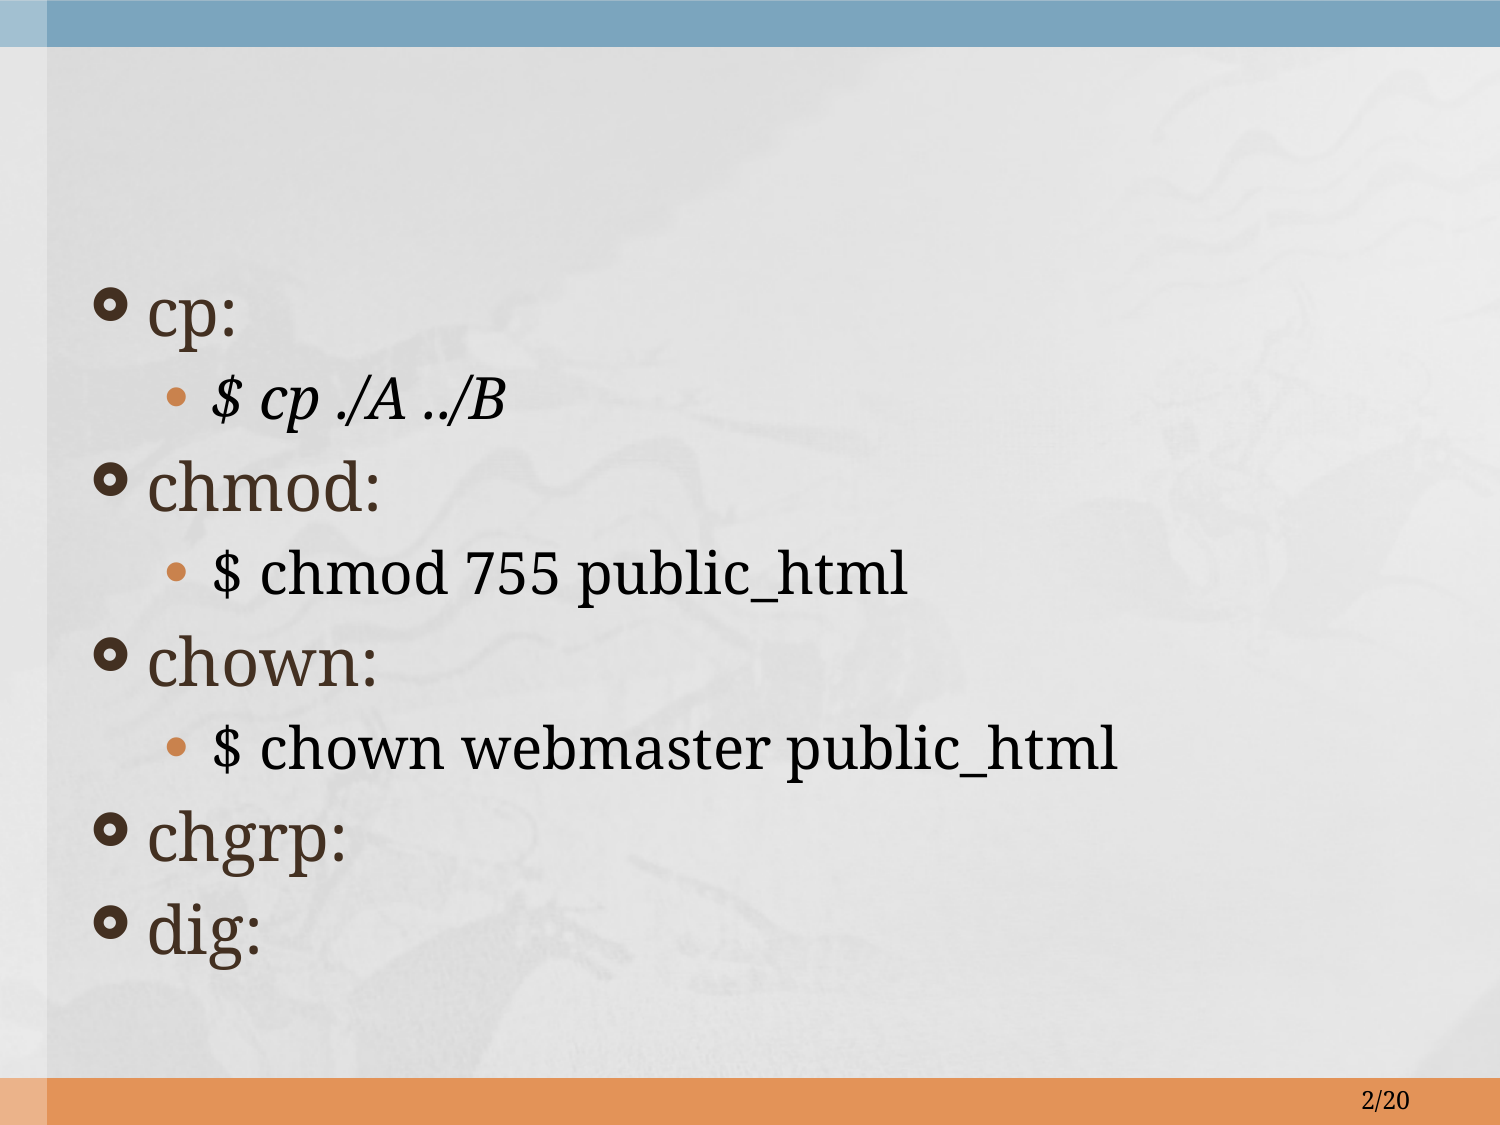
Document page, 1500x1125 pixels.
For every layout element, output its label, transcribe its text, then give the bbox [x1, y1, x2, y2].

slide_number 2/20 [1074, 1078, 1425, 1125]
list cp: $ cp ./A ../B chmod: $ chmod 755 public_html chown: $ chown webmaster public_html chgrp: dig: [75, 262, 1425, 1005]
